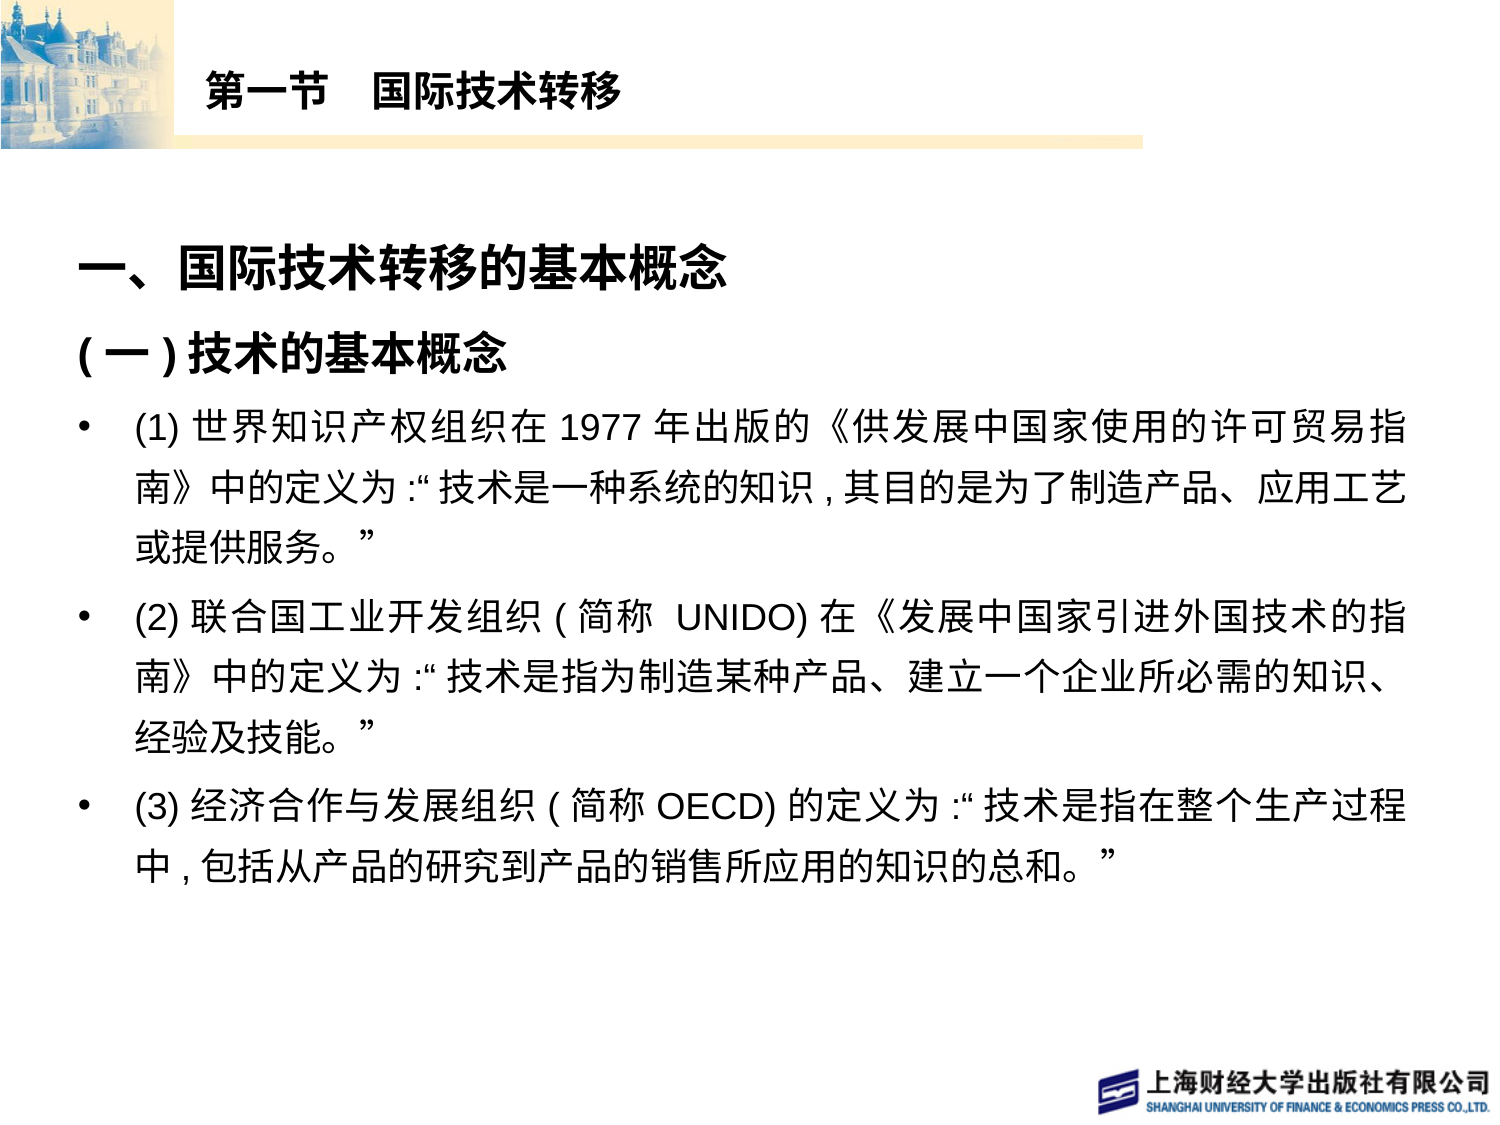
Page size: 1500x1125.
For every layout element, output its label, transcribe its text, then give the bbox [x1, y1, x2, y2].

picture [1097, 1065, 1494, 1120]
title 第一节 国际技术转移 [189, 36, 1262, 143]
picture [0, 0, 1143, 149]
list 一、国际技术转移的基本概念 (一)技术的基本概念 (1)世界知识产权组织在1977年出版的《供发展中国家使用的许可贸易指南》中的定义为:“技术是一种系统的知识,其目的是为了制造产品、应用工艺或提供服务。” (2)联合国工业开发组织(简称 UNIDO)在《发展中国家引进外国技术的指南》中的定义为:“技术是指为制造某种产品、建立一个企业所必需的知识、经验及技能。” (3)经济合作与发展组织(简称OECD)的定义为:“技术是指在整个生产过程中,包括从产品的研究到产品的销售所应用的知识的总和。” [63, 207, 1423, 1071]
